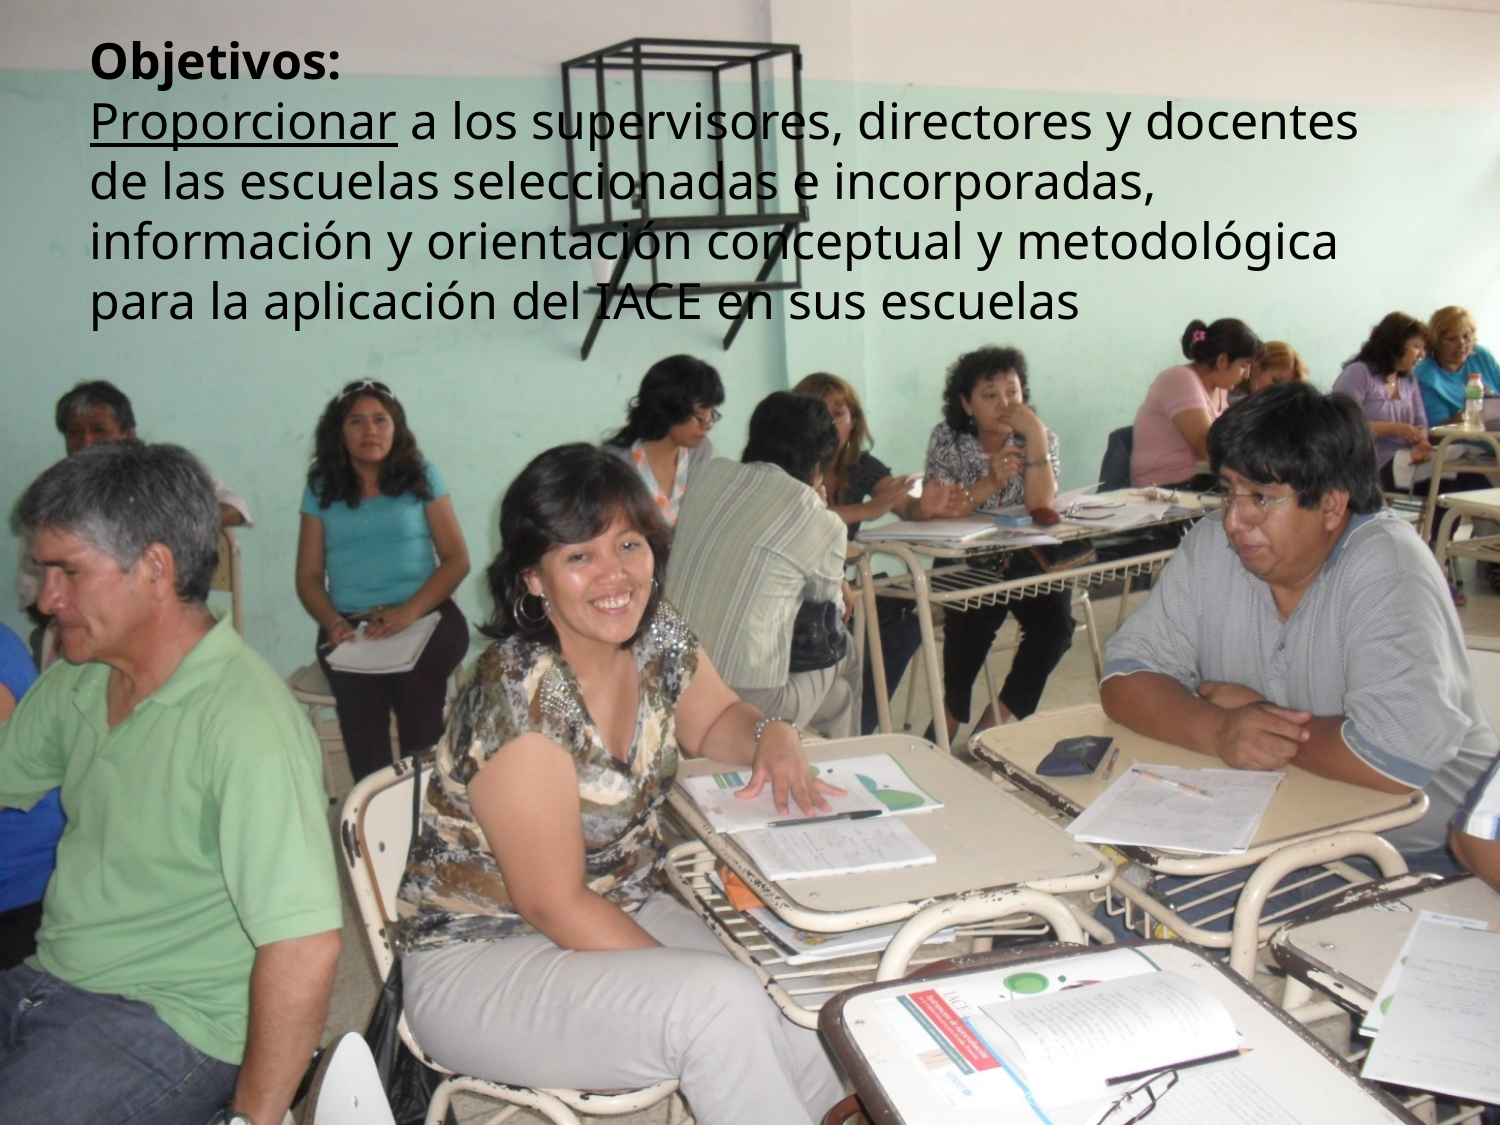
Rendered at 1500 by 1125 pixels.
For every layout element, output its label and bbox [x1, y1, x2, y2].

list [0, 0, 1500, 1125]
